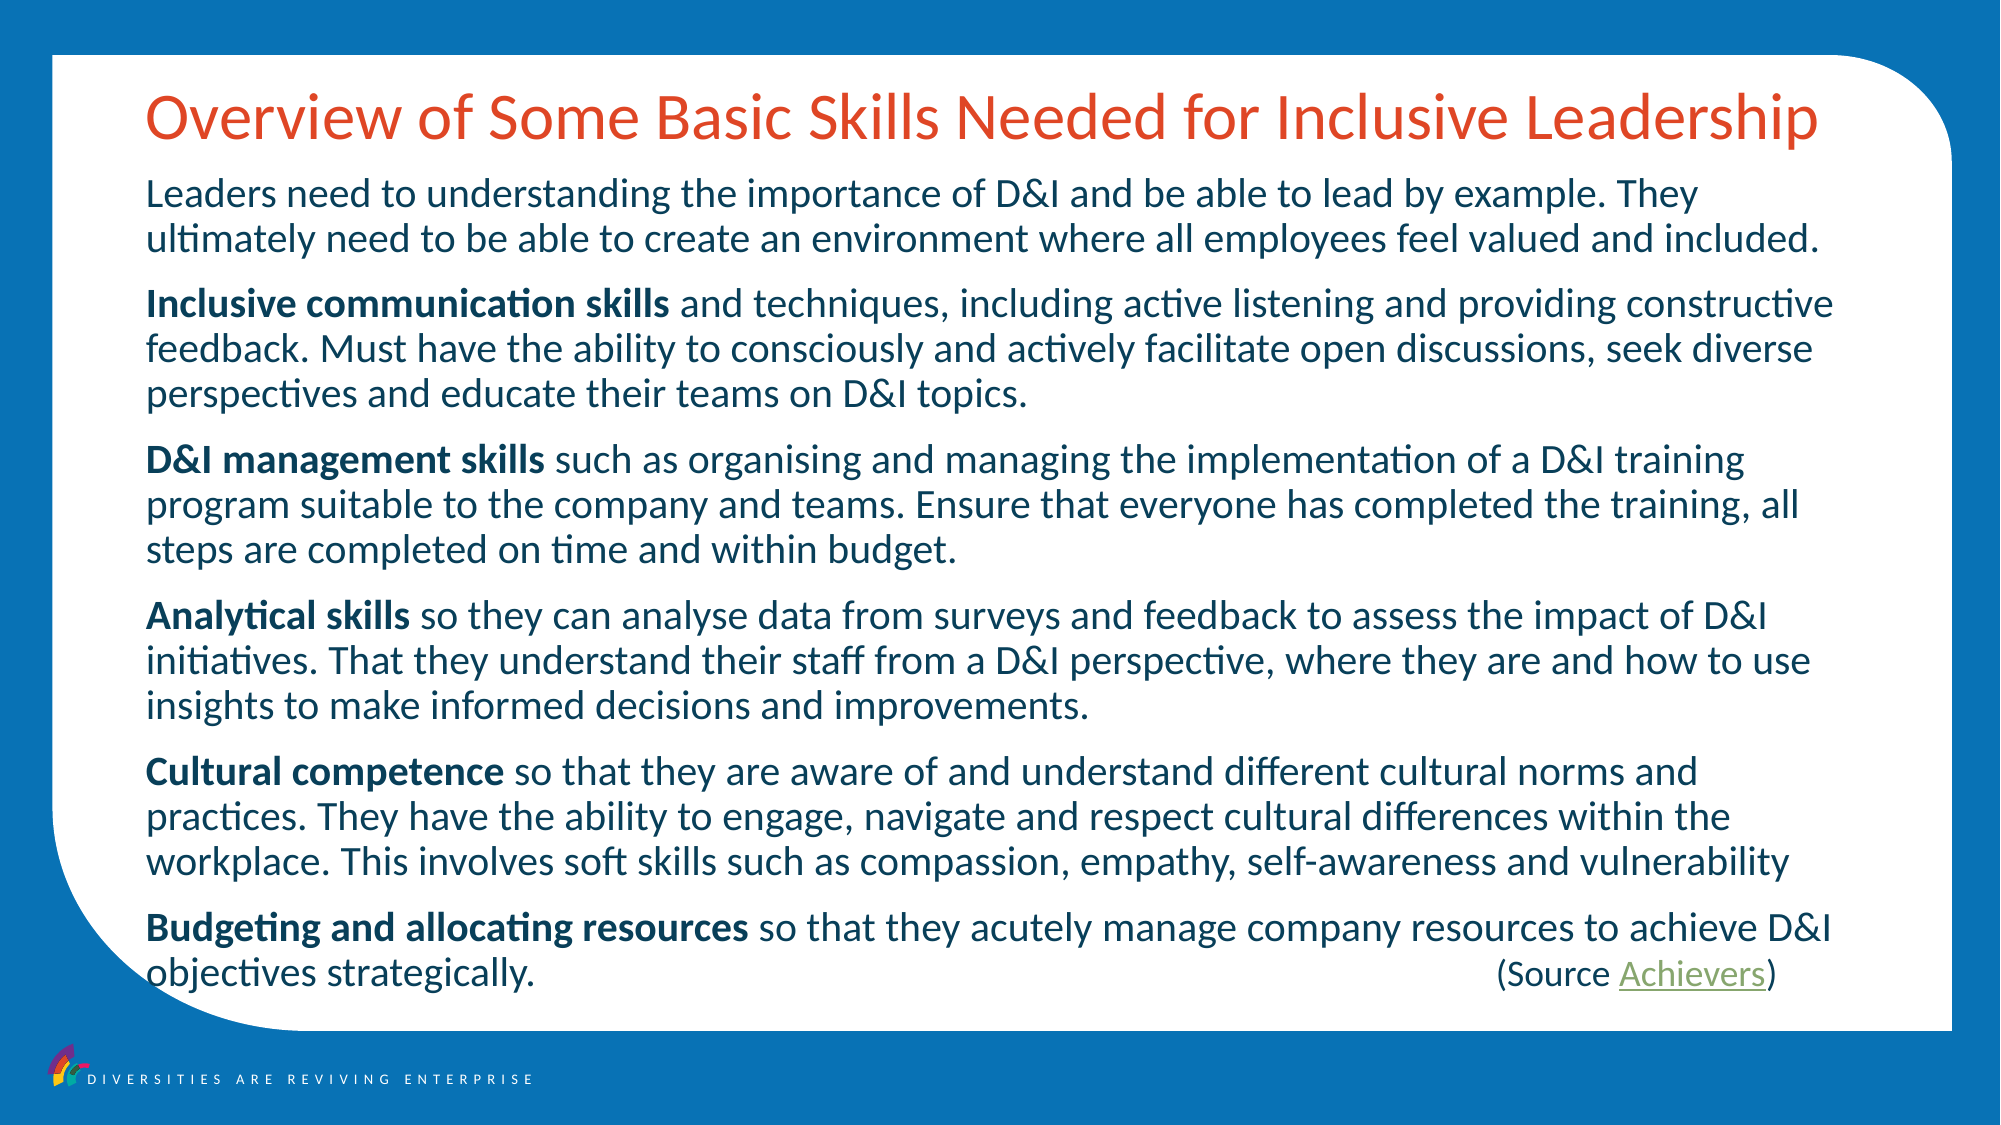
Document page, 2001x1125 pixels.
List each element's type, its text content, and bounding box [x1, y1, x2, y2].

list Leaders need to understanding the importance of D&I and be able to lead by example. They ultimately need to be able to create an environment where all employees feel valued and included. Inclusive communication skills and techniques, including active listening and providing constructive feedback. Must have the ability to consciously and actively facilitate open discussions, seek diverse perspectives and educate their teams on D&I topics. D&I management skills such as organising and managing the implementation of a D&I training program suitable to the company and teams. Ensure that everyone has completed the training, all steps are completed on time and within budget. Analytical skills so they can analyse data from surveys and feedback to assess the impact of D&I initiatives. That they understand their staff from a D&I perspective, where they are and how to use insights to make informed decisions and improvements. Cultural competence so that they are aware of and understand different cultural norms and practices. They have the ability to engage, navigate and respect cultural differences within the workplace. This involves soft skills such as compassion, empathy, self-awareness and vulnerability Budgeting and allocating resources so that they acutely manage company resources to achieve D&I objectives strategically. (Source Achievers) [130, 207, 1869, 796]
list Overview of Some Basic Skills Needed for Inclusive Leadership [130, 74, 1869, 207]
